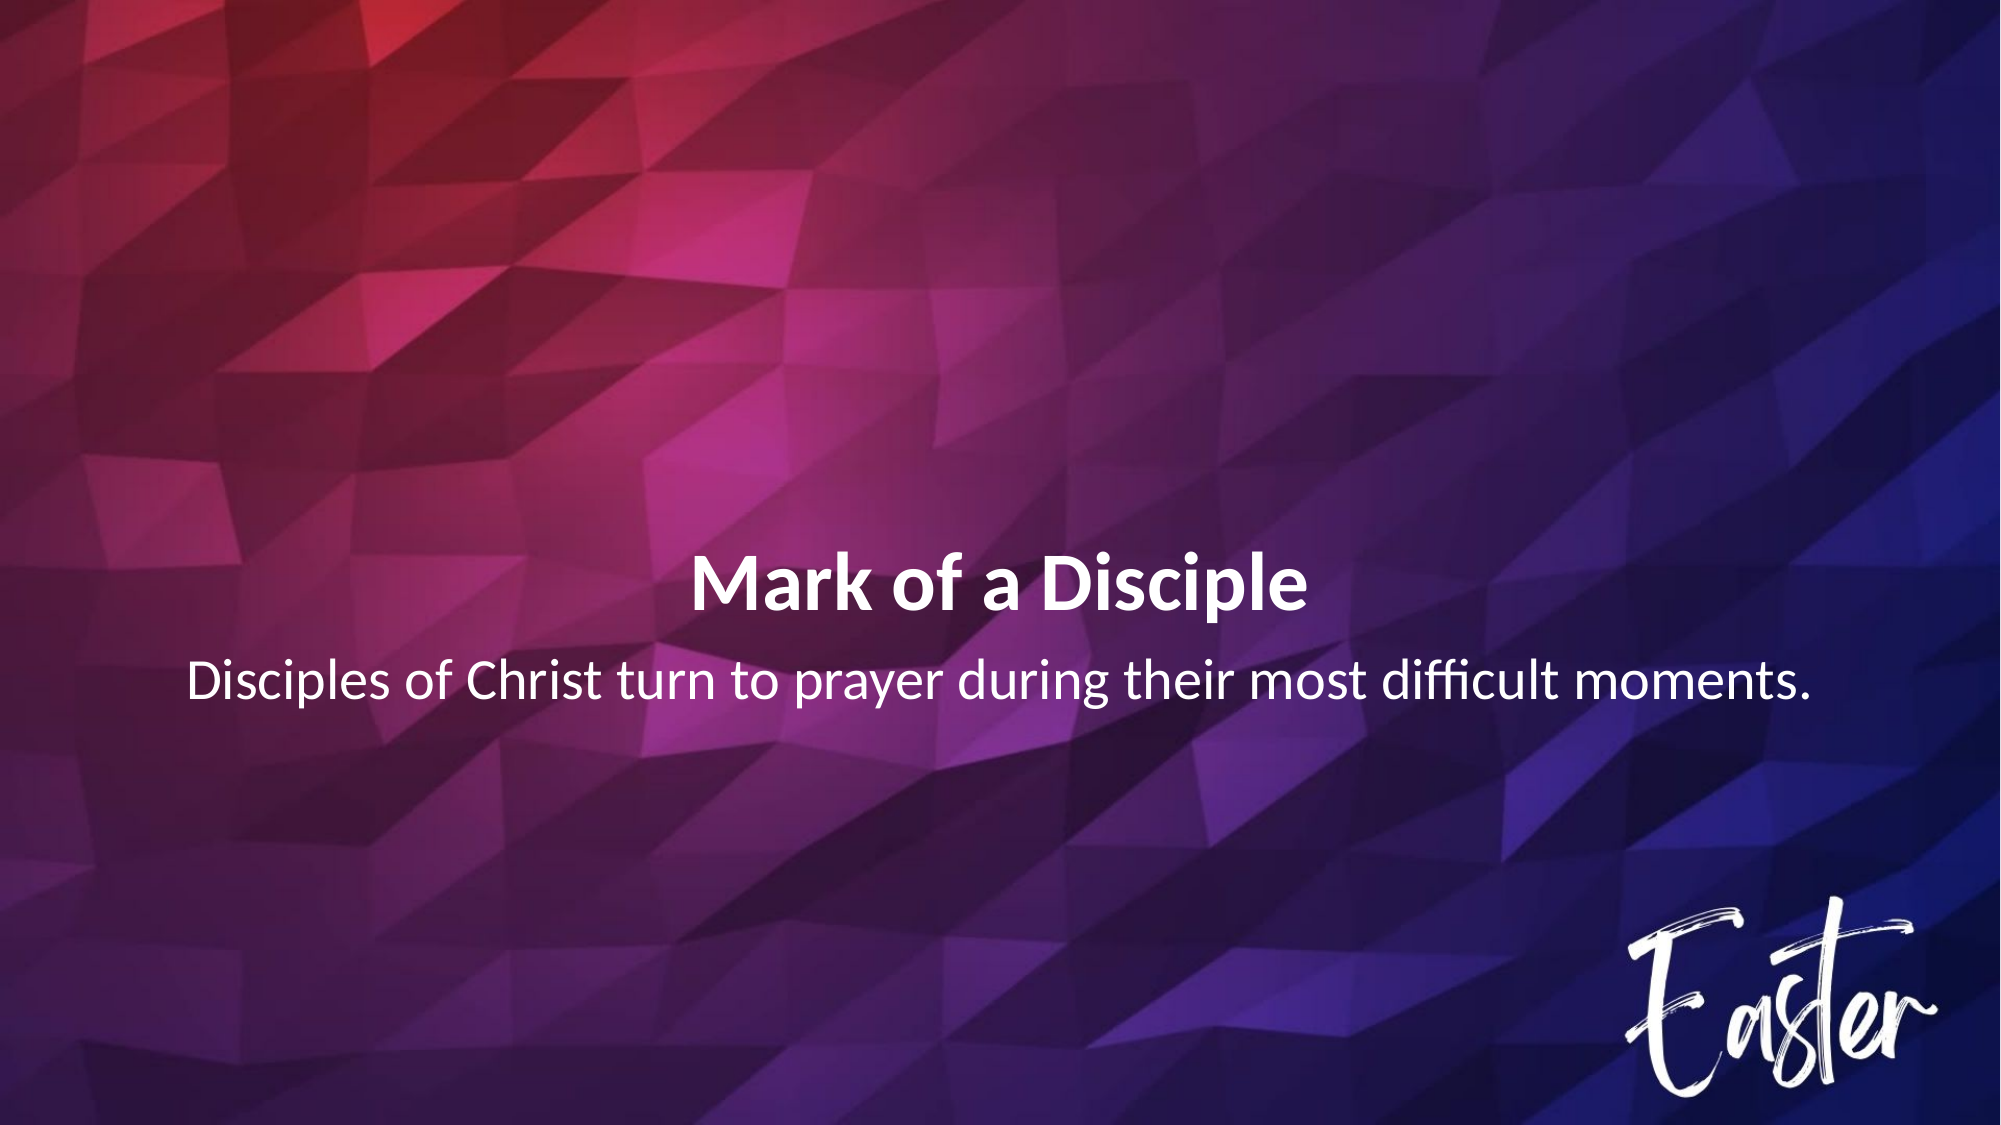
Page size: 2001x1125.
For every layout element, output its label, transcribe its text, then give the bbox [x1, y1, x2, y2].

list Mark of a Disciple Disciples of Christ turn to prayer during their most difficult moments. [137, 299, 1863, 1014]
picture [0, 0, 2001, 1125]
